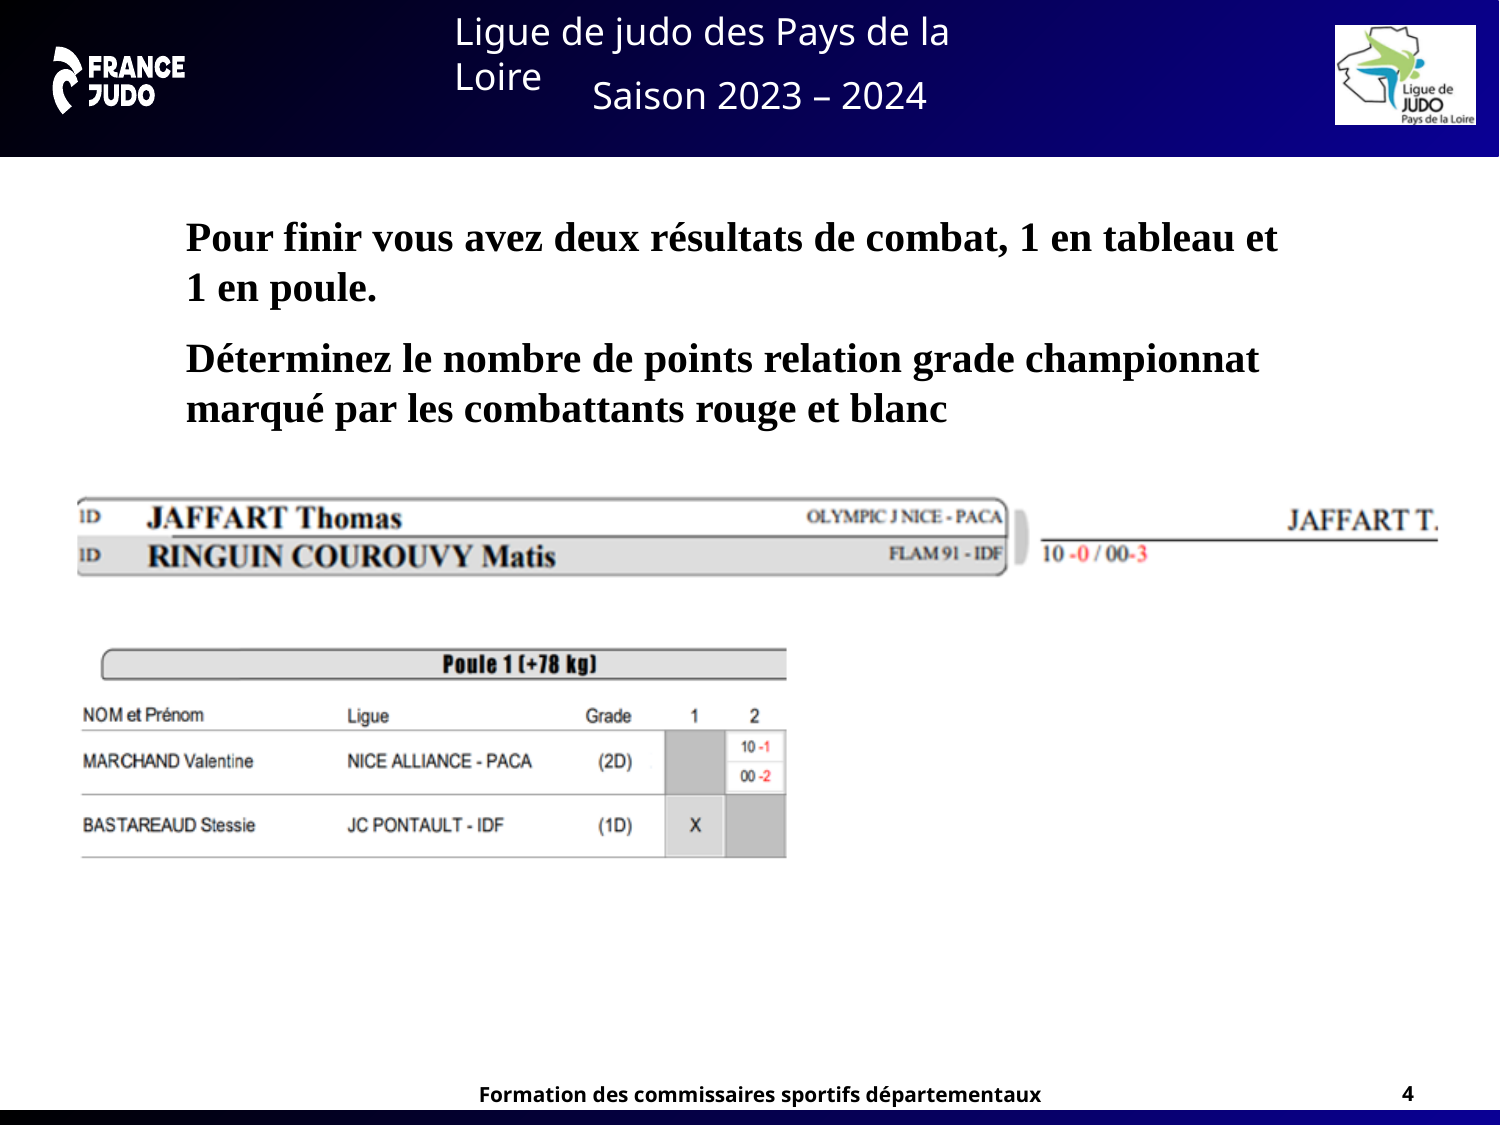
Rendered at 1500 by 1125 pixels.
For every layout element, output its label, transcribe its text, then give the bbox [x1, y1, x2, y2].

picture [1335, 25, 1476, 125]
picture [76, 491, 1446, 581]
picture [76, 644, 790, 863]
text_box Pour finir vous avez deux résultats de combat, 1 en tableau et 1 en poule. Déterminez le nombre de points relation grade championnat marqué par les combattants rouge et blanc [171, 202, 1317, 438]
